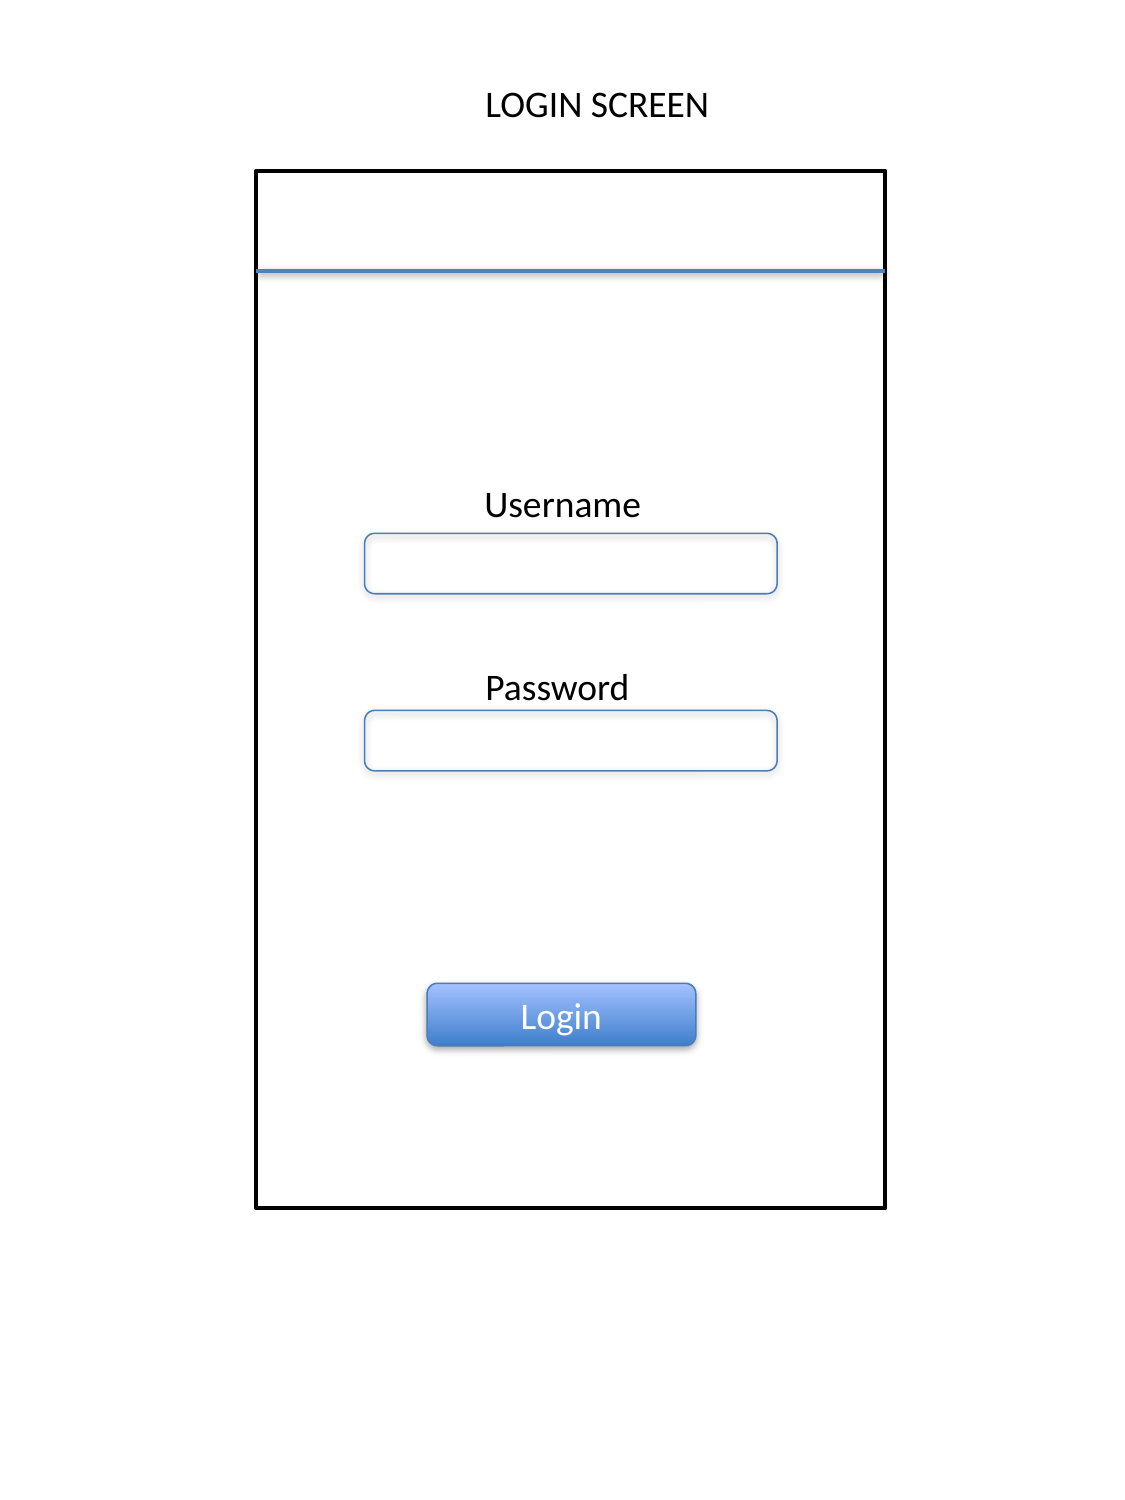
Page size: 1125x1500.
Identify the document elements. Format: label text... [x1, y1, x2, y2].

text_box [363, 532, 778, 595]
text_box [254, 169, 887, 269]
text_box Username [469, 472, 657, 533]
text_box Password [470, 655, 645, 716]
text_box LOGIN SCREEN [470, 72, 725, 133]
text_box Login [426, 982, 697, 1047]
text_box [363, 709, 778, 772]
text_box [254, 279, 887, 1210]
